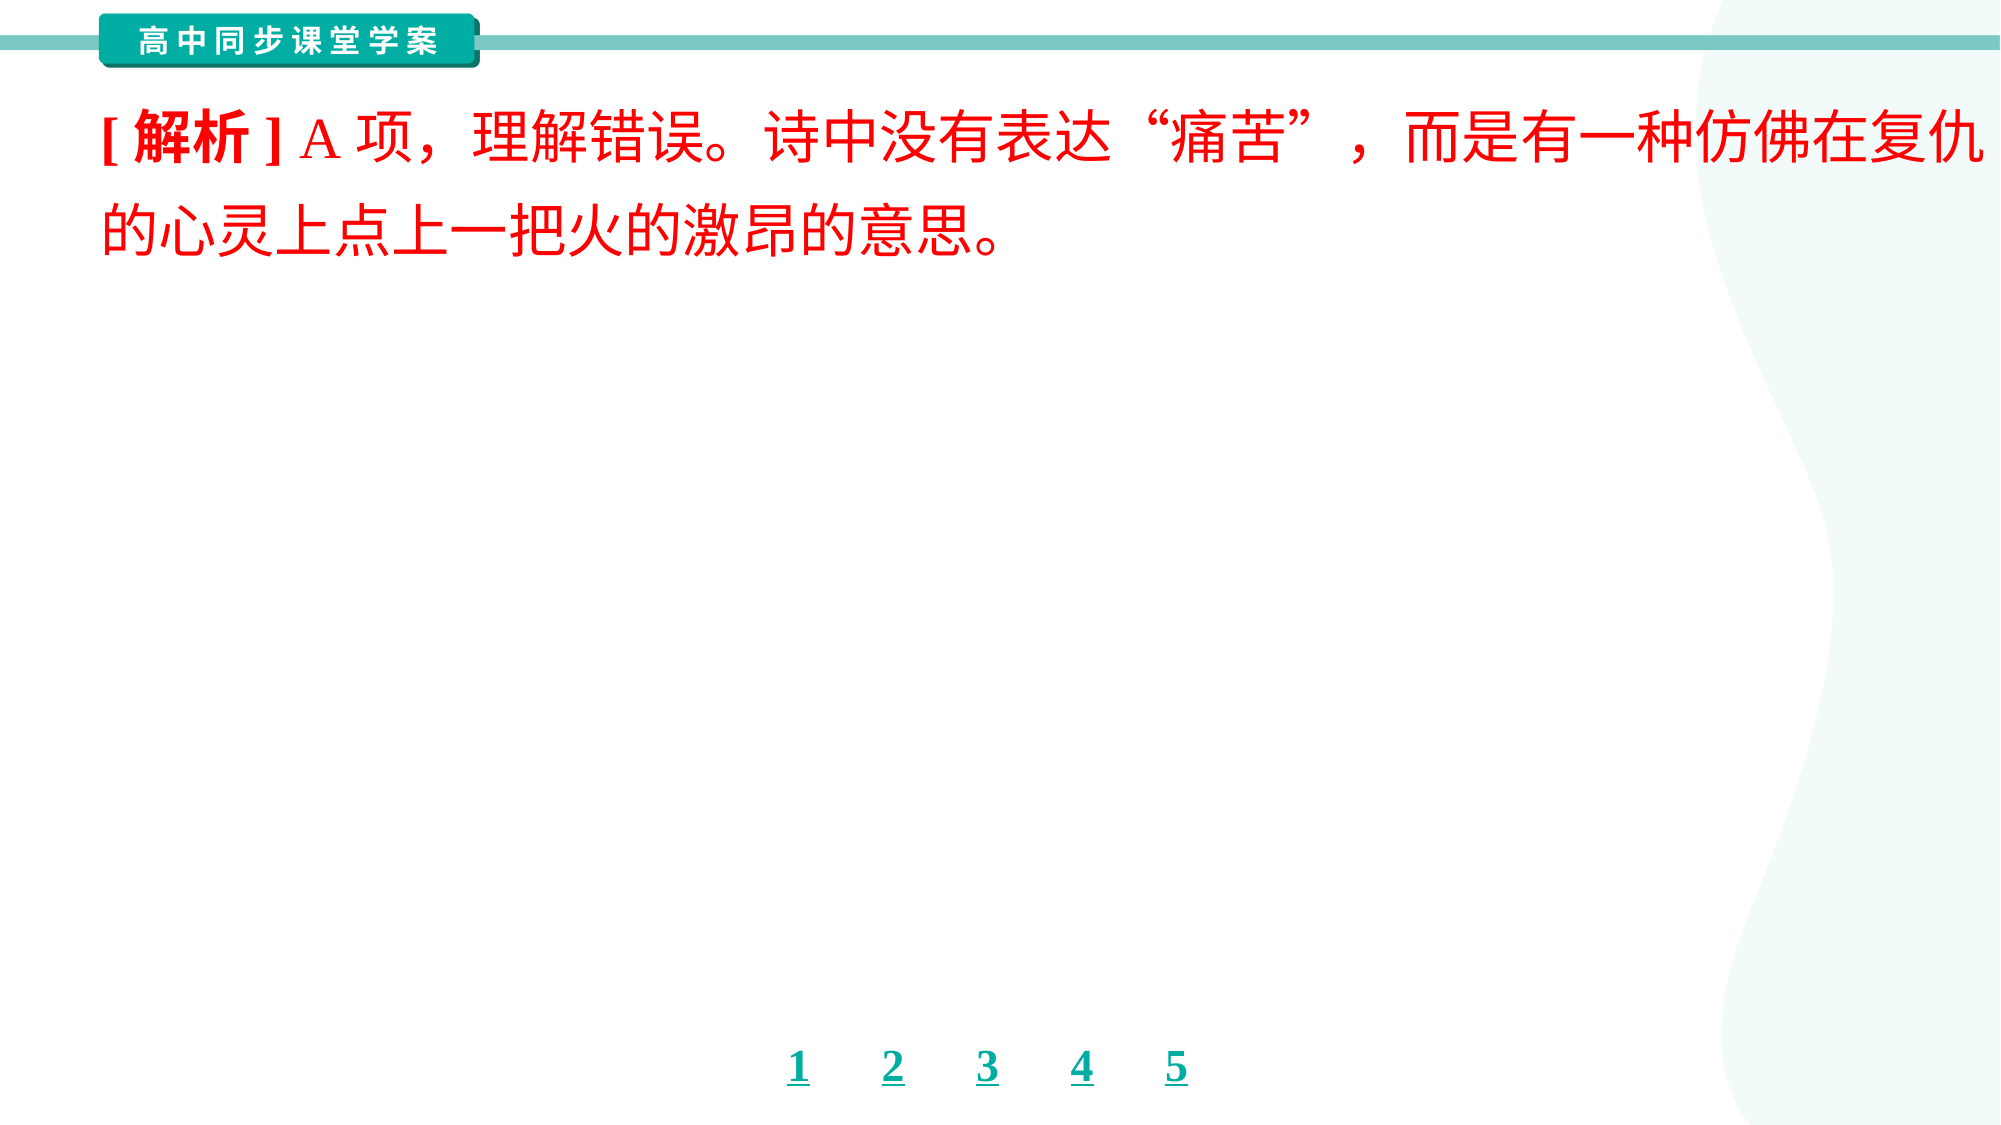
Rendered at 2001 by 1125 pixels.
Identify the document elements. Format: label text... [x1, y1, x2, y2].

text_box [解析] A项，理解错误。诗中没有表达“痛苦”，而是有一种仿佛在复仇 的心灵上点上一把火的激昂的意思。 [100, 76, 1899, 265]
picture [0, 0, 2000, 1125]
